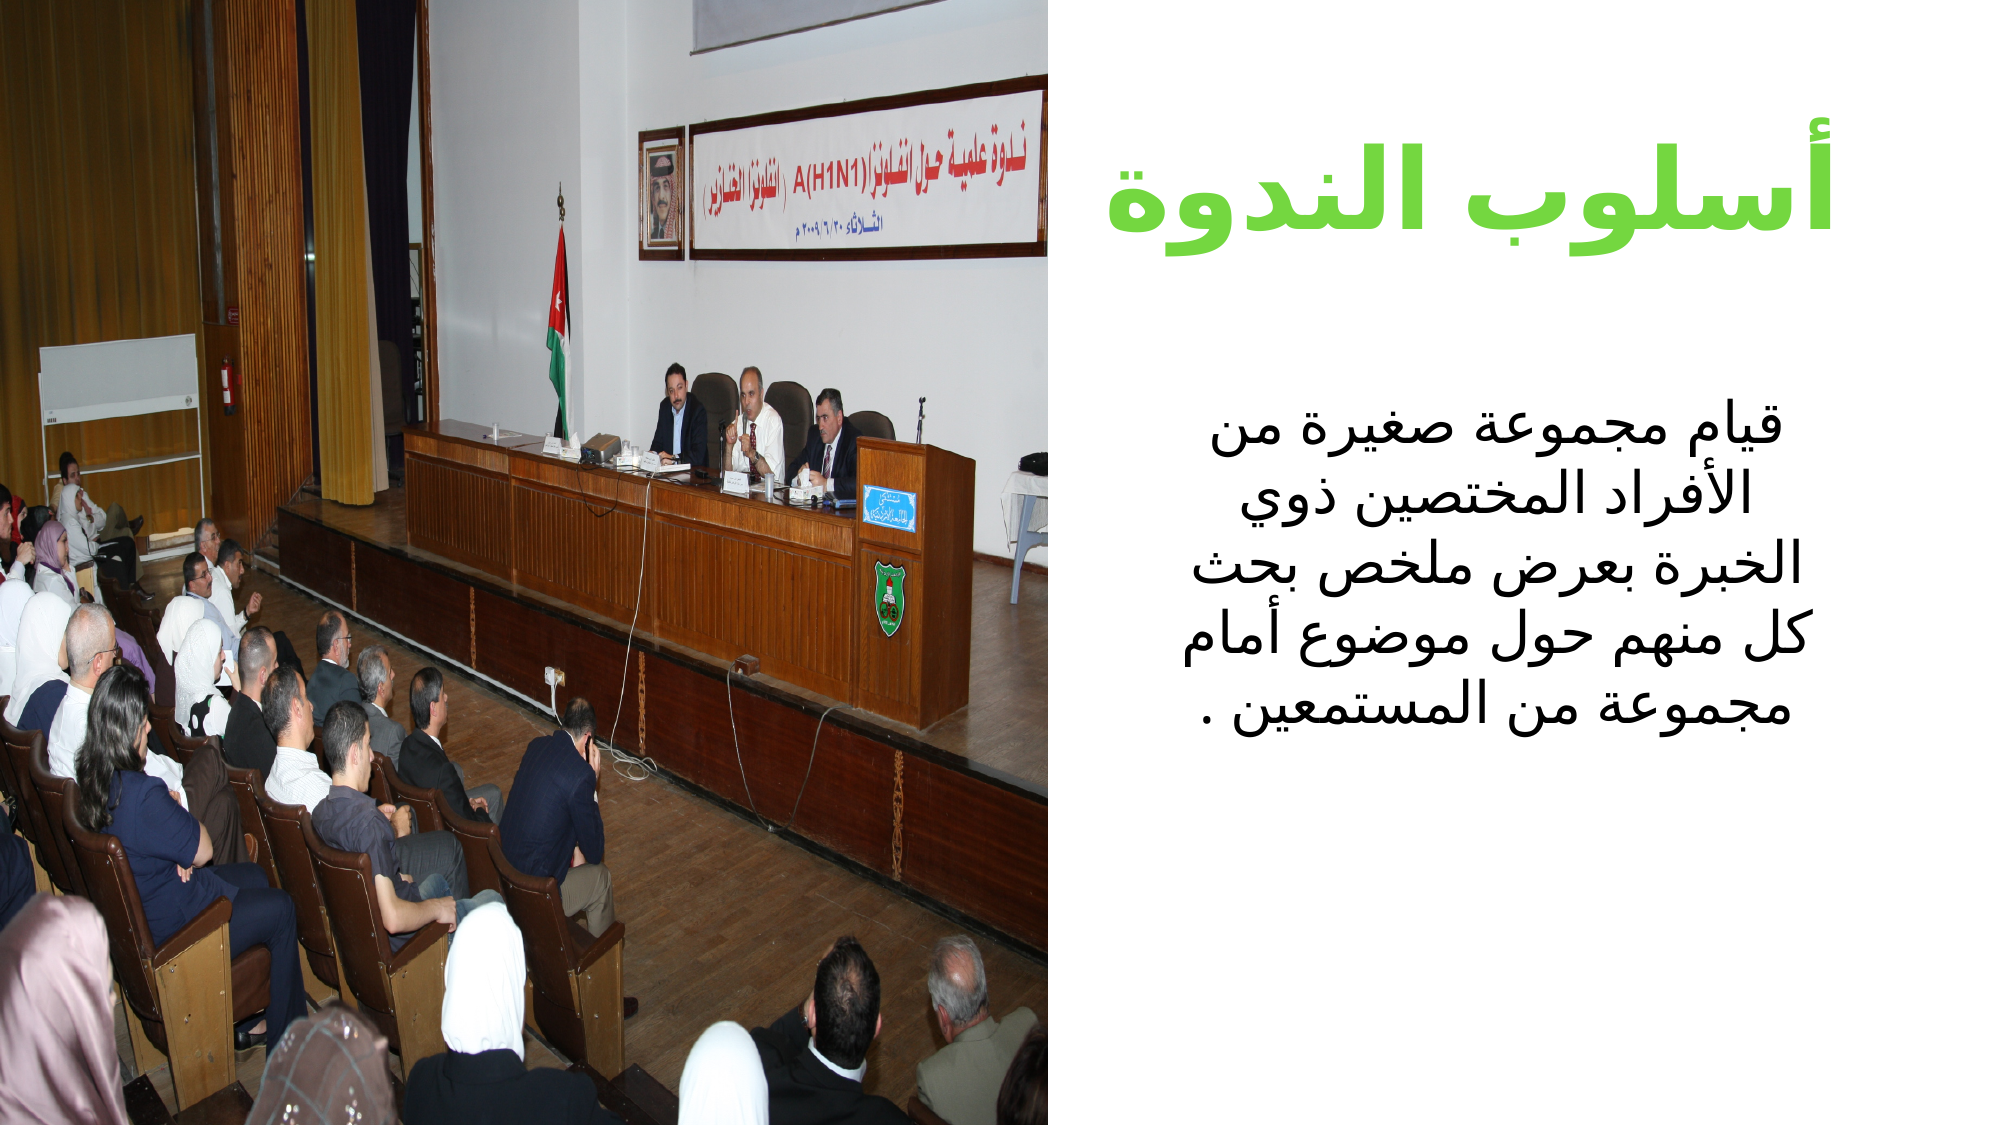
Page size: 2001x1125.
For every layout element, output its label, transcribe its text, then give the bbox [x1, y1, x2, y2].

picture [0, 0, 1048, 1125]
text_box قيام مجموعة صغيرة من الأفراد المختصين ذوي الخبرة بعرض ملخص بحث كل منهم حول موضوع أمام مجموعة من المستمعين . [1165, 378, 1830, 743]
text_box أسلوب الندوة [1089, 109, 1856, 260]
